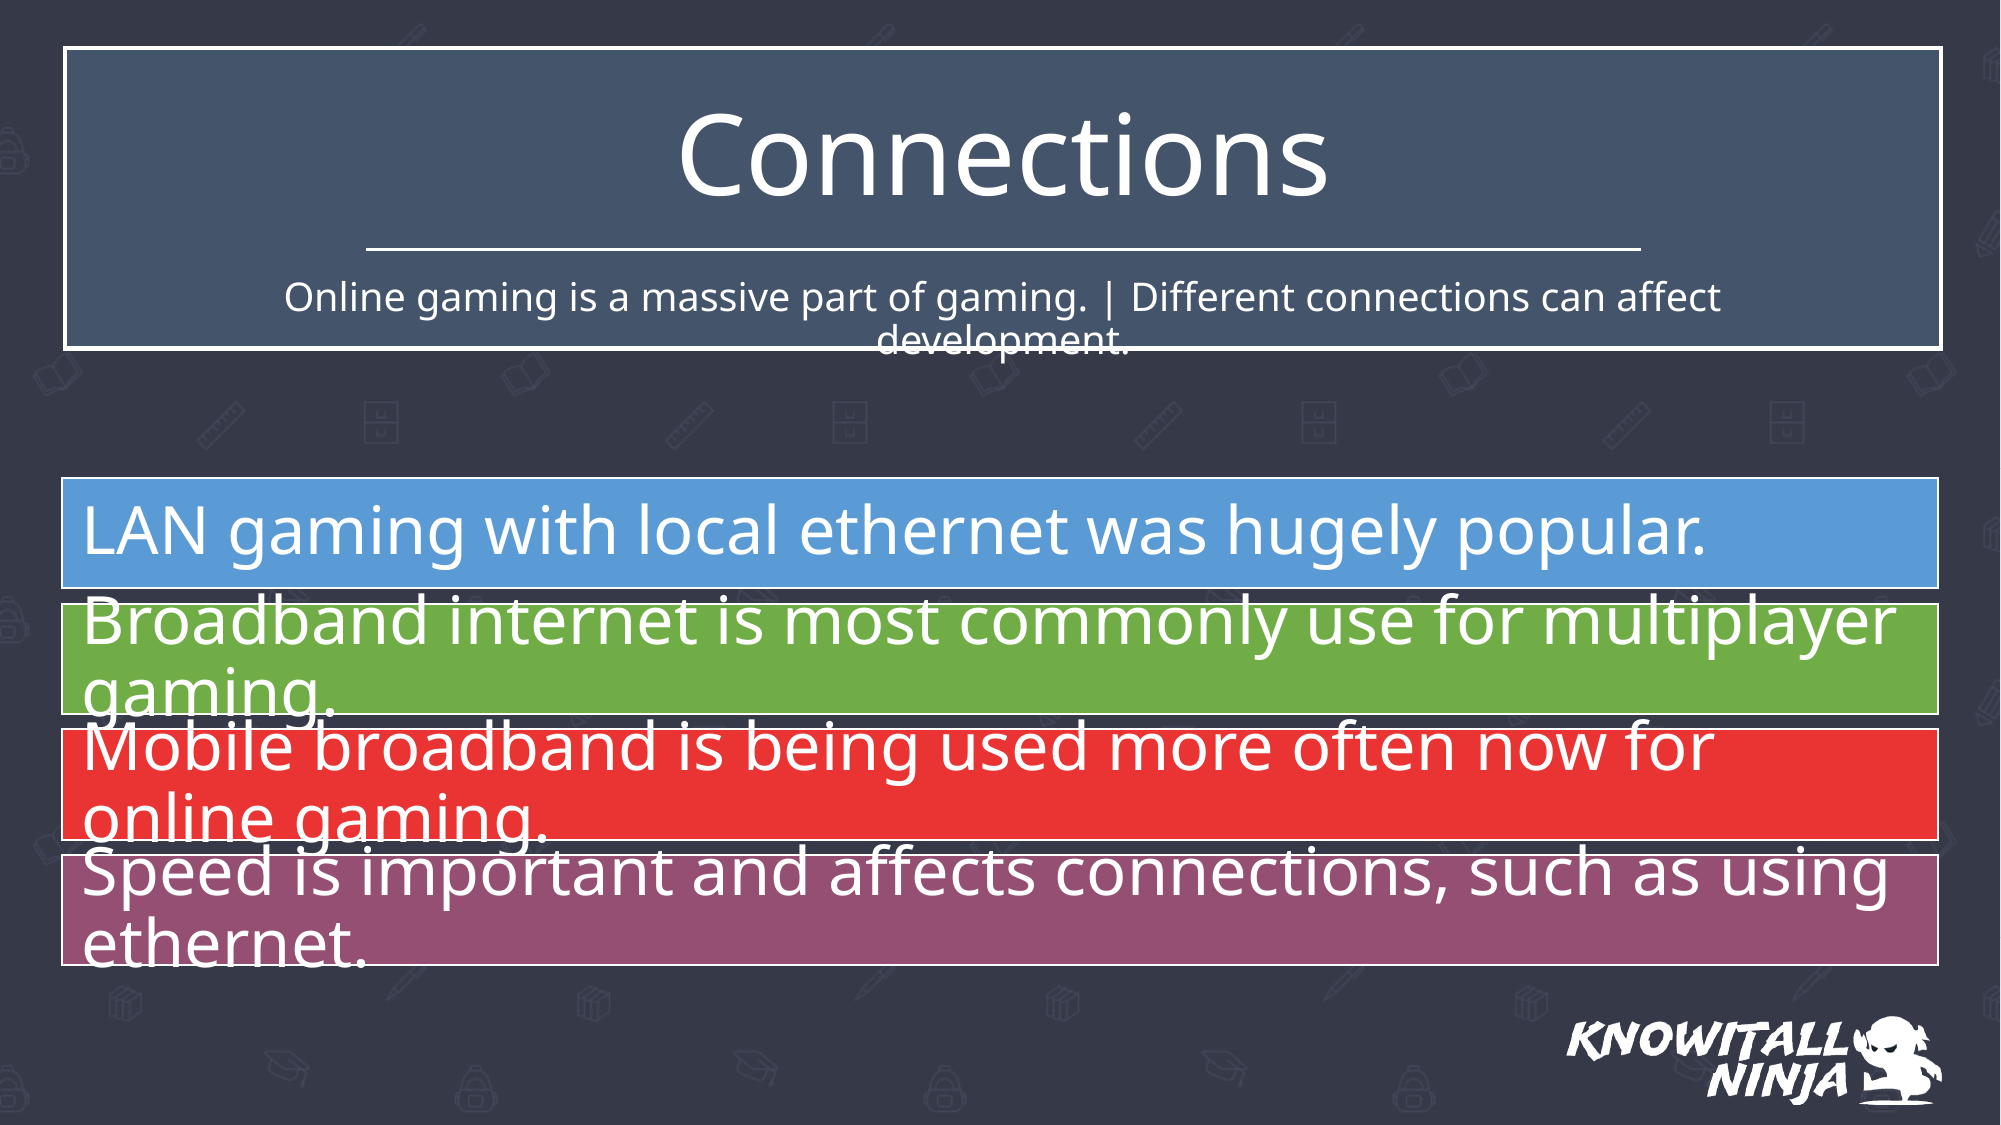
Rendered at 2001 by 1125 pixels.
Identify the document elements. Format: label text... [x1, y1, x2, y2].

picture [0, 0, 2001, 1125]
title Connections [140, 48, 1866, 269]
list Online gaming is a massive part of gaming. | Different connections can affect development. [140, 269, 1866, 349]
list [61, 451, 1939, 992]
